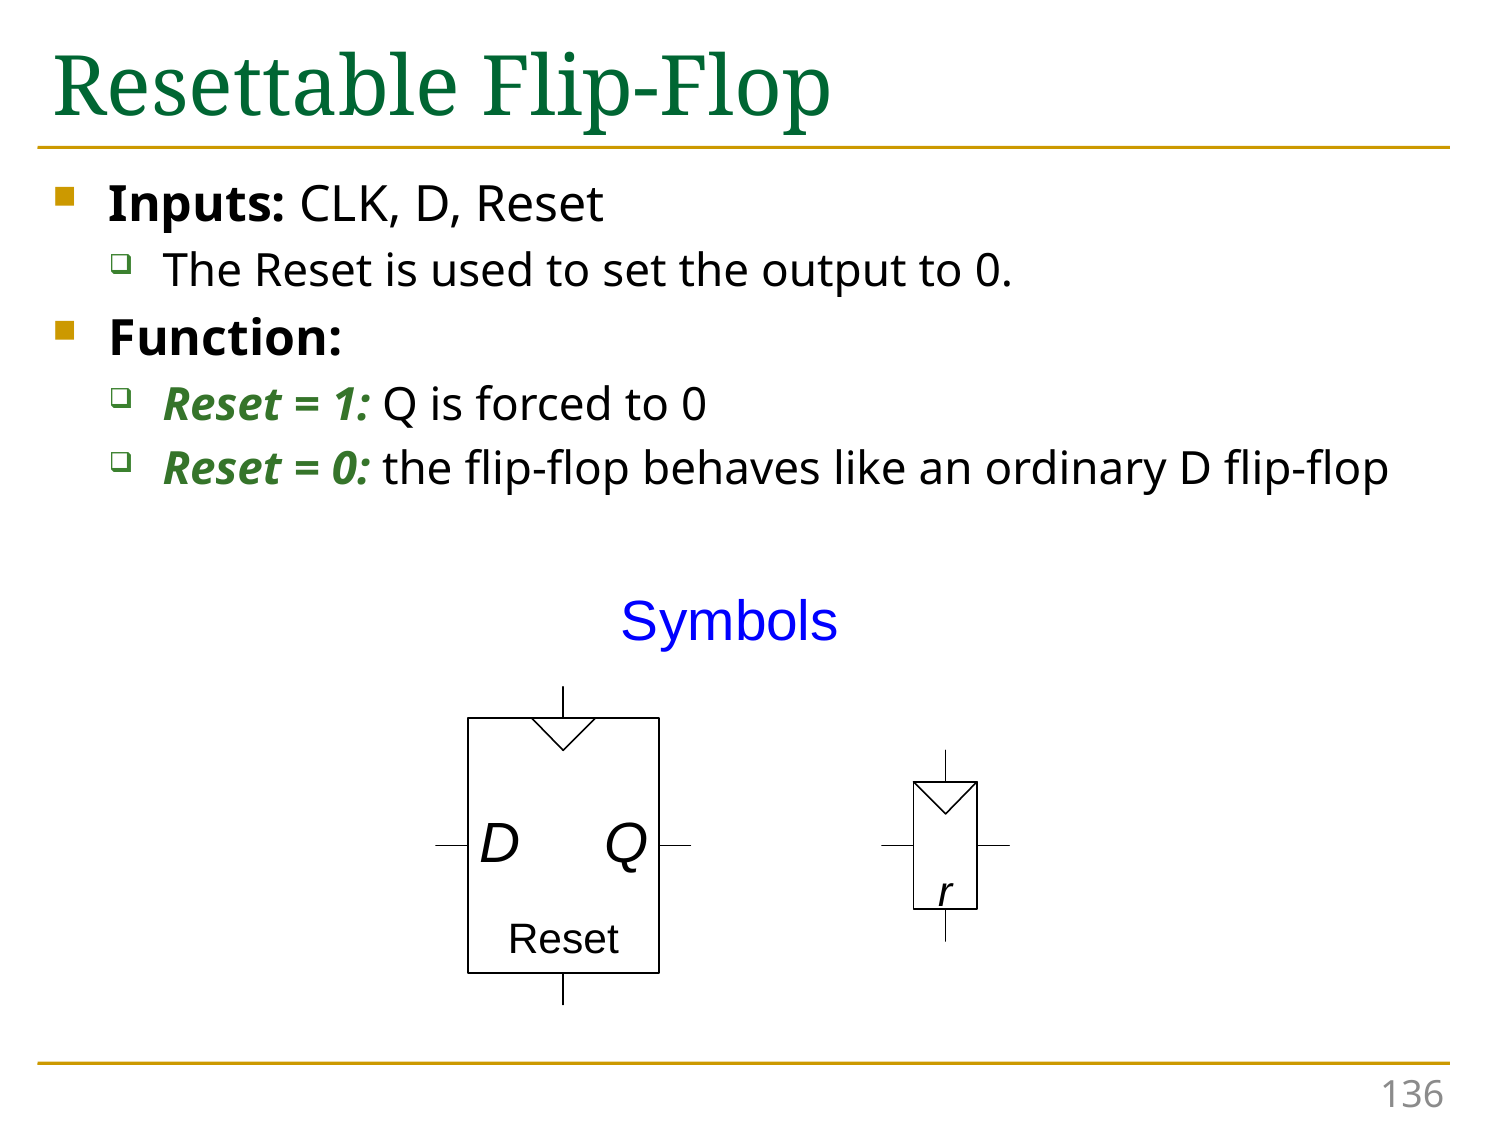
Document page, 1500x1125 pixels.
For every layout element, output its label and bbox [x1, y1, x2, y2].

text_box [424, 512, 1018, 1015]
title [37, 24, 1450, 163]
list [37, 163, 1450, 1016]
slide_number [1121, 1066, 1460, 1125]
